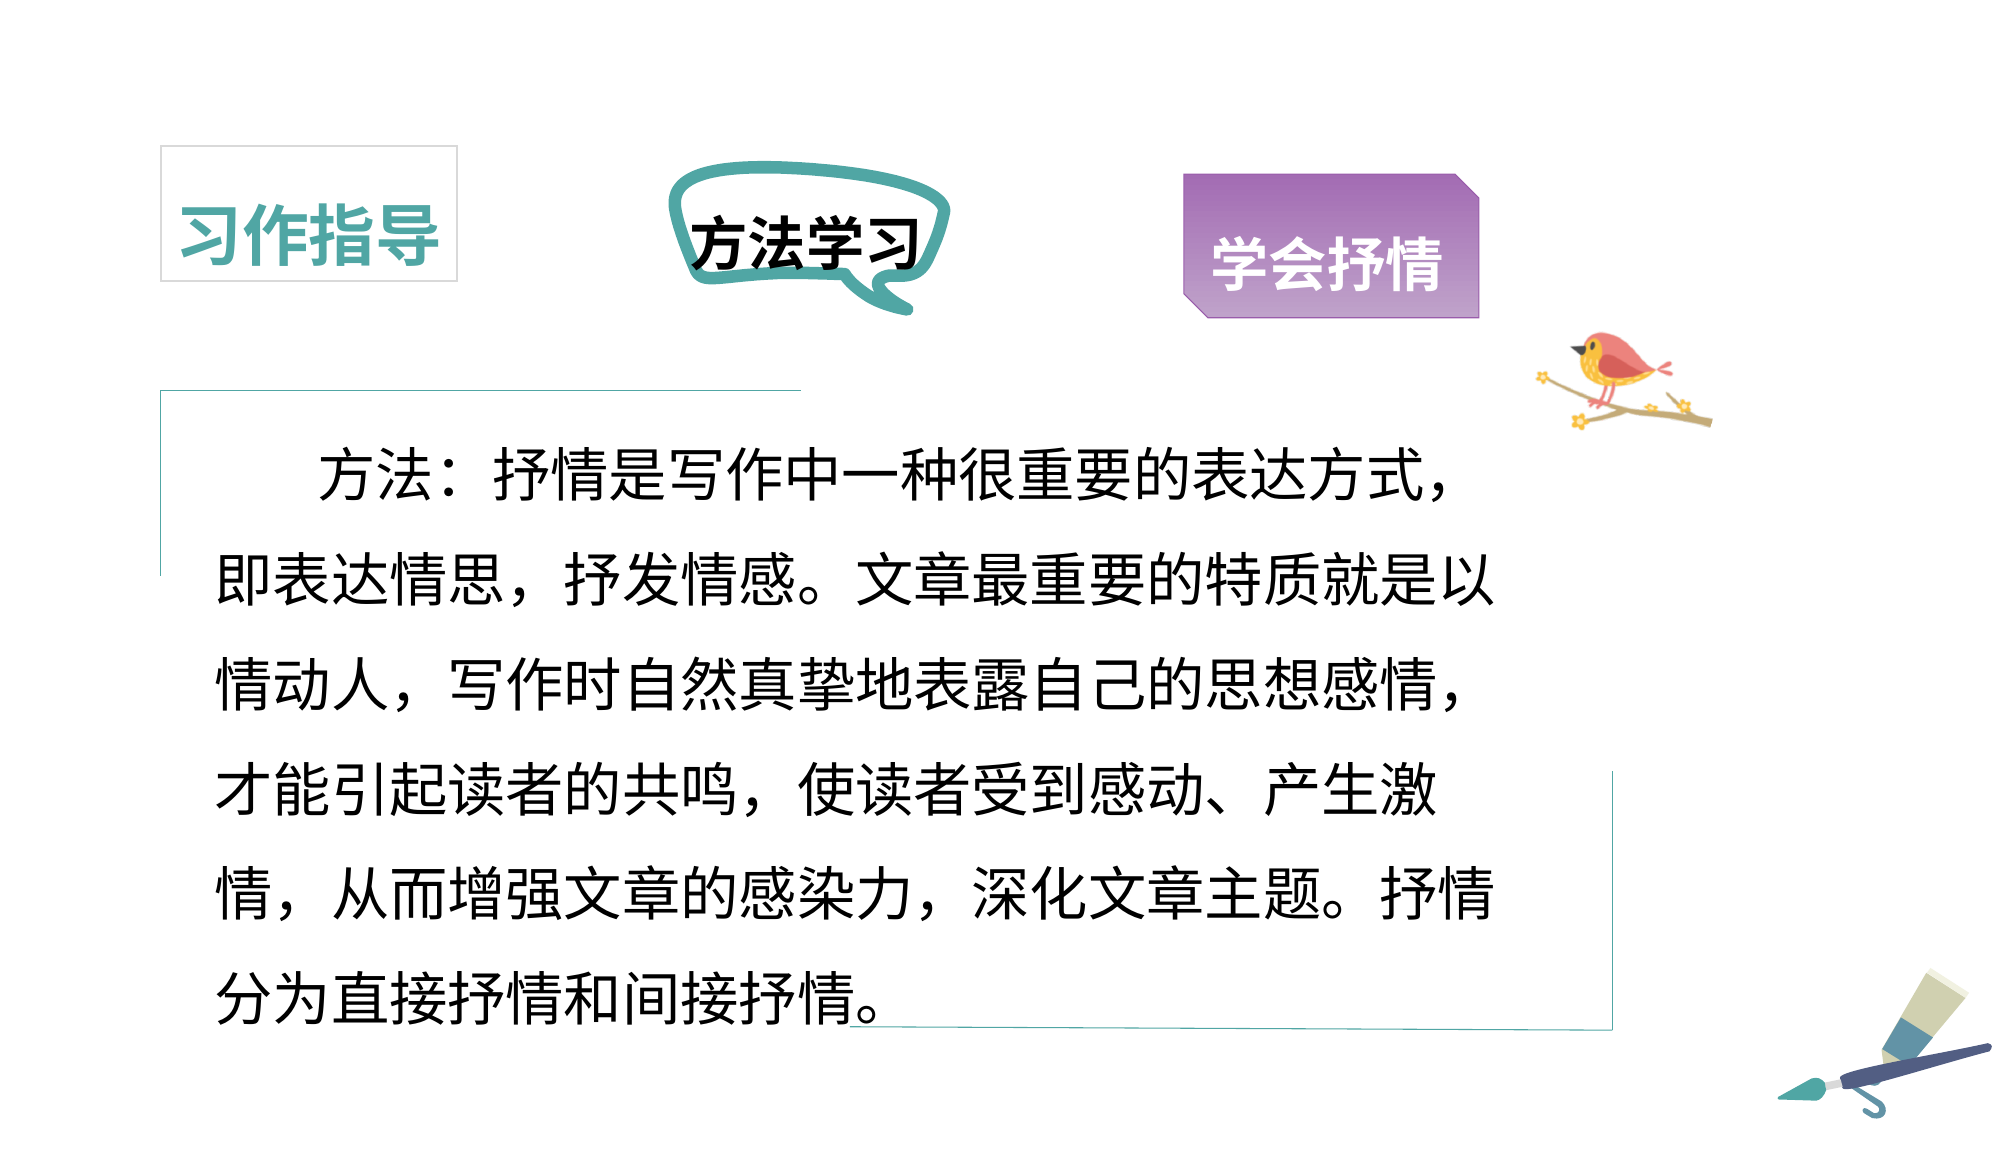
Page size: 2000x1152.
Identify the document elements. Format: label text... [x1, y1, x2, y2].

picture [1519, 282, 1760, 475]
text_box [853, 285, 908, 310]
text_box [1811, 970, 1974, 1152]
text_box 方法：抒情是写作中一种很重要的表达方式，即表达情思，抒发情感。文章最重要的特质就是以情动人，写作时自然真挚地表露自己的思想感情，才能引起读者的共鸣，使读者受到感动、产生激情，从而增强文章的感染力，深化文章主题。抒情分为直接抒情和间接抒情。 [199, 395, 1550, 1040]
text_box 方法学习 [674, 165, 970, 285]
text_box 习作指导 [160, 145, 458, 282]
text_box 学会抒情 [1183, 173, 1480, 319]
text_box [849, 1026, 1613, 1031]
